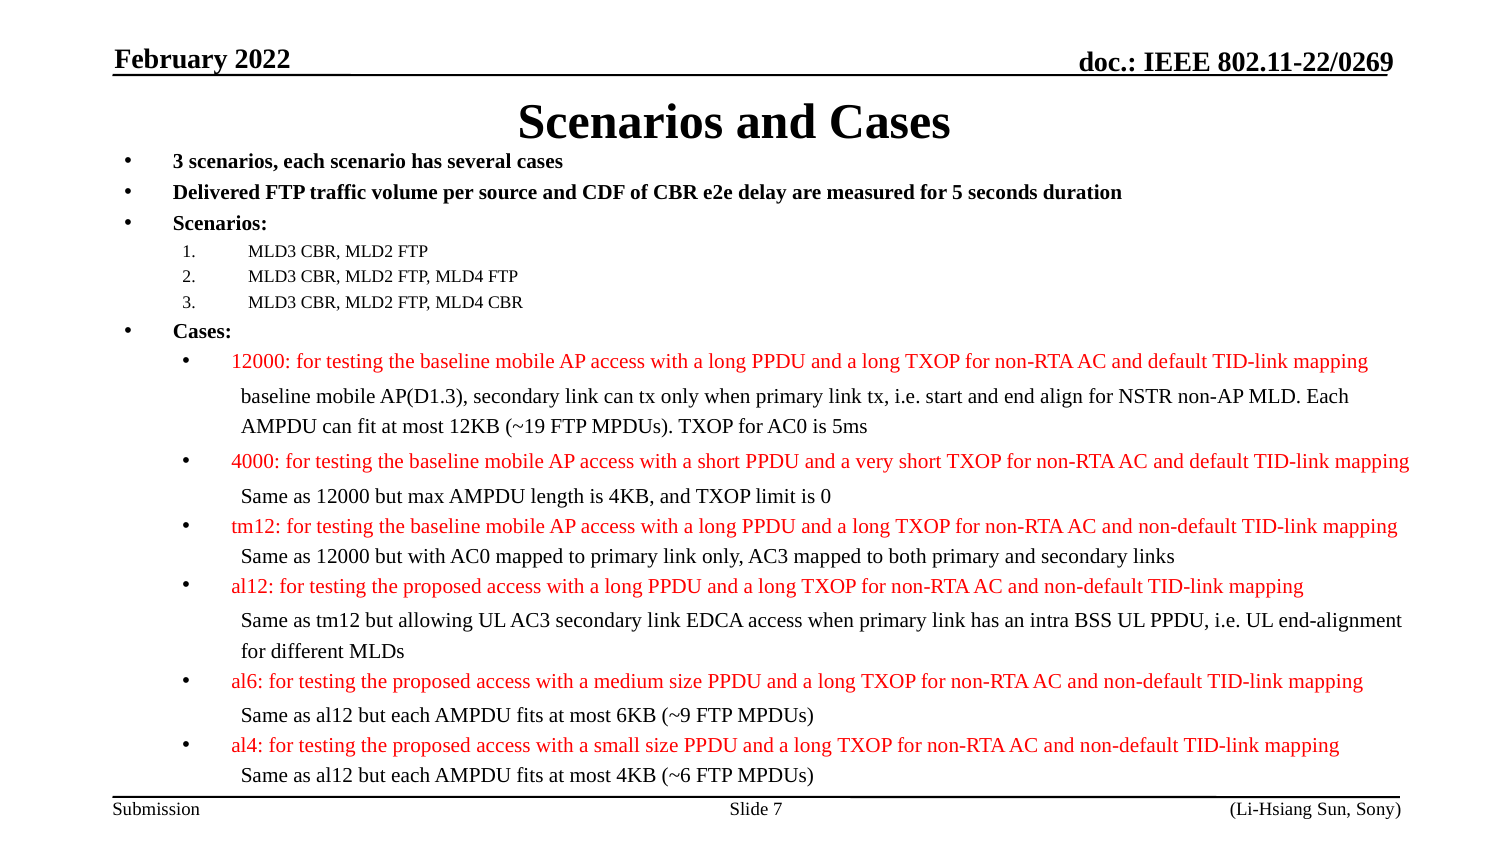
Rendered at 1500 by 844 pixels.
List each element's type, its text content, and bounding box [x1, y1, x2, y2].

list 3 scenarios, each scenario has several cases Delivered FTP traffic volume per source and CDF of CBR e2e delay are measured for 5 seconds duration Scenarios: MLD3 CBR, MLD2 FTP MLD3 CBR, MLD2 FTP, MLD4 FTP MLD3 CBR, MLD2 FTP, MLD4 CBR Cases: 12000: for testing the baseline mobile AP access with a long PPDU and a long TXOP for non-RTA AC and default TID-link mapping baseline mobile AP(D1.3), secondary link can tx only when primary link tx, i.e. start and end align for NSTR non-AP MLD. Each AMPDU can fit at most 12KB (~19 FTP MPDUs). TXOP for AC0 is 5ms 4000: for testing the baseline mobile AP access with a short PPDU and a very short TXOP for non-RTA AC and default TID-link mapping Same as 12000 but max AMPDU length is 4KB, and TXOP limit is 0 tm12: for testing the baseline mobile AP access with a long PPDU and a long TXOP for non-RTA AC and non-default TID-link mapping Same as 12000 but with AC0 mapped to primary link only, AC3 mapped to both primary and secondary links al12: for testing the proposed access with a long PPDU and a long TXOP for non-RTA AC and non-default TID-link mapping Same as tm12 but allowing UL AC3 secondary link EDCA access when primary link has an intra BSS UL PPDU, i.e. UL end-alignment for different MLDs al6: for testing the proposed access with a medium size PPDU and a long TXOP for non-RTA AC and non-default TID-link mapping Same as al12 but each AMPDU fits at most 6KB (~9 FTP MPDUs) al4: for testing the proposed access with a small size PPDU and a long TXOP for non-RTA AC and non-default TID-link mapping Same as al12 but each AMPDU fits at most 4KB (~6 FTP MPDUs) [108, 139, 1438, 809]
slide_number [114, 40, 423, 75]
slide_number Slide 7 [712, 796, 800, 842]
title Scenarios and Cases [87, 36, 1382, 201]
footer (Li-Hsiang Sun, Sony) [878, 796, 1402, 820]
